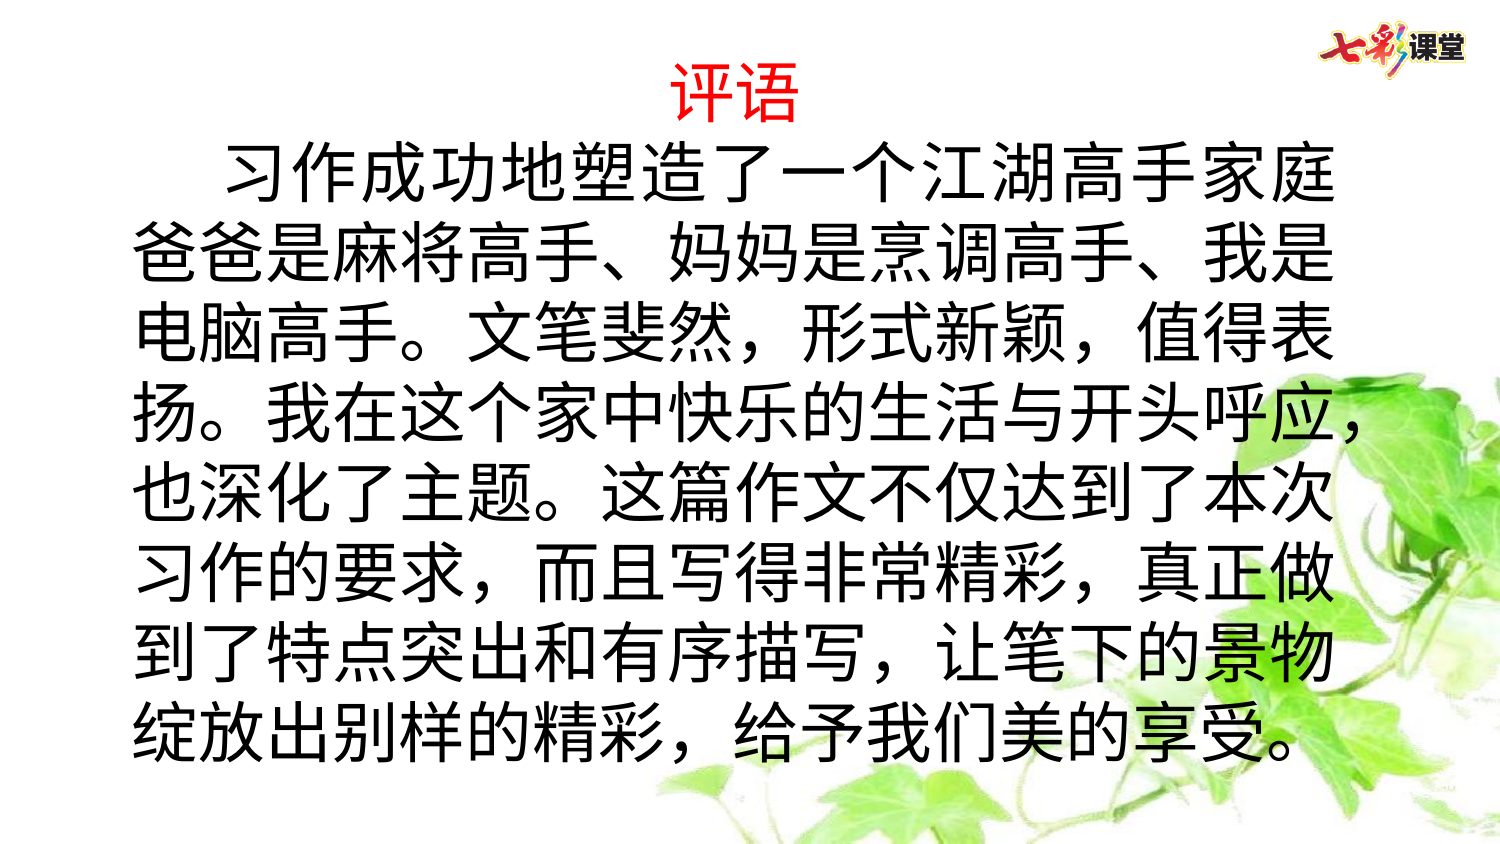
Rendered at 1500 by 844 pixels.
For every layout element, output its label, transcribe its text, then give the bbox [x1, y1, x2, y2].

text_box 评语 习作成功地塑造了一个江湖高手家庭爸爸是麻将高手、妈妈是烹调高手、我是电脑高手。文笔斐然，形式新颖，值得表扬。我在这个家中快乐的生活与开头呼应，也深化了主题。这篇作文不仅达到了本次习作的要求，而且写得非常精彩，真正做到了特点突出和有序描写，让笔下的景物绽放出别样的精彩，给予我们美的享受。 [117, 43, 1353, 779]
picture [0, 0, 1500, 844]
